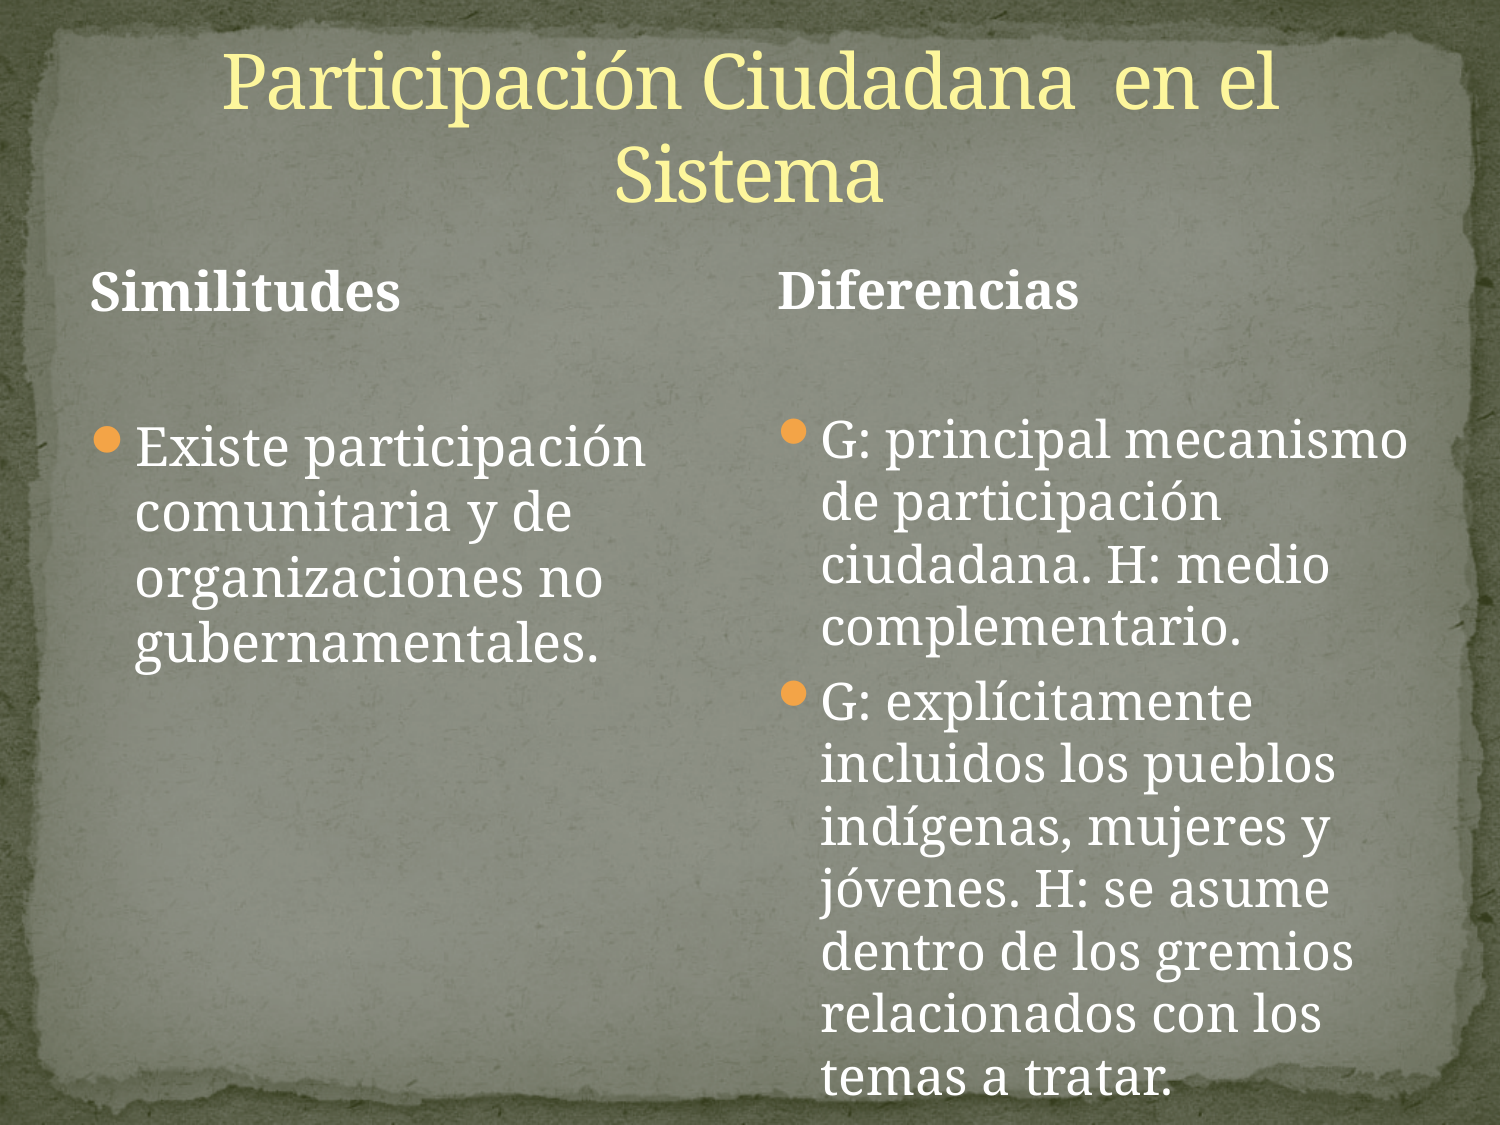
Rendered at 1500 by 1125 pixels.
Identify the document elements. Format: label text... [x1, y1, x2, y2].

list Similitudes Existe participación comunitaria y de organizaciones no gubernamentales. [75, 249, 741, 1000]
list Diferencias G: principal mecanismo de participación ciudadana. H: medio complementario. G: explícitamente incluidos los pueblos indígenas, mujeres y jóvenes. H: se asume dentro de los gremios relacionados con los temas a tratar. [762, 249, 1429, 1125]
title Participación Ciudadana en el Sistema [74, 24, 1425, 225]
